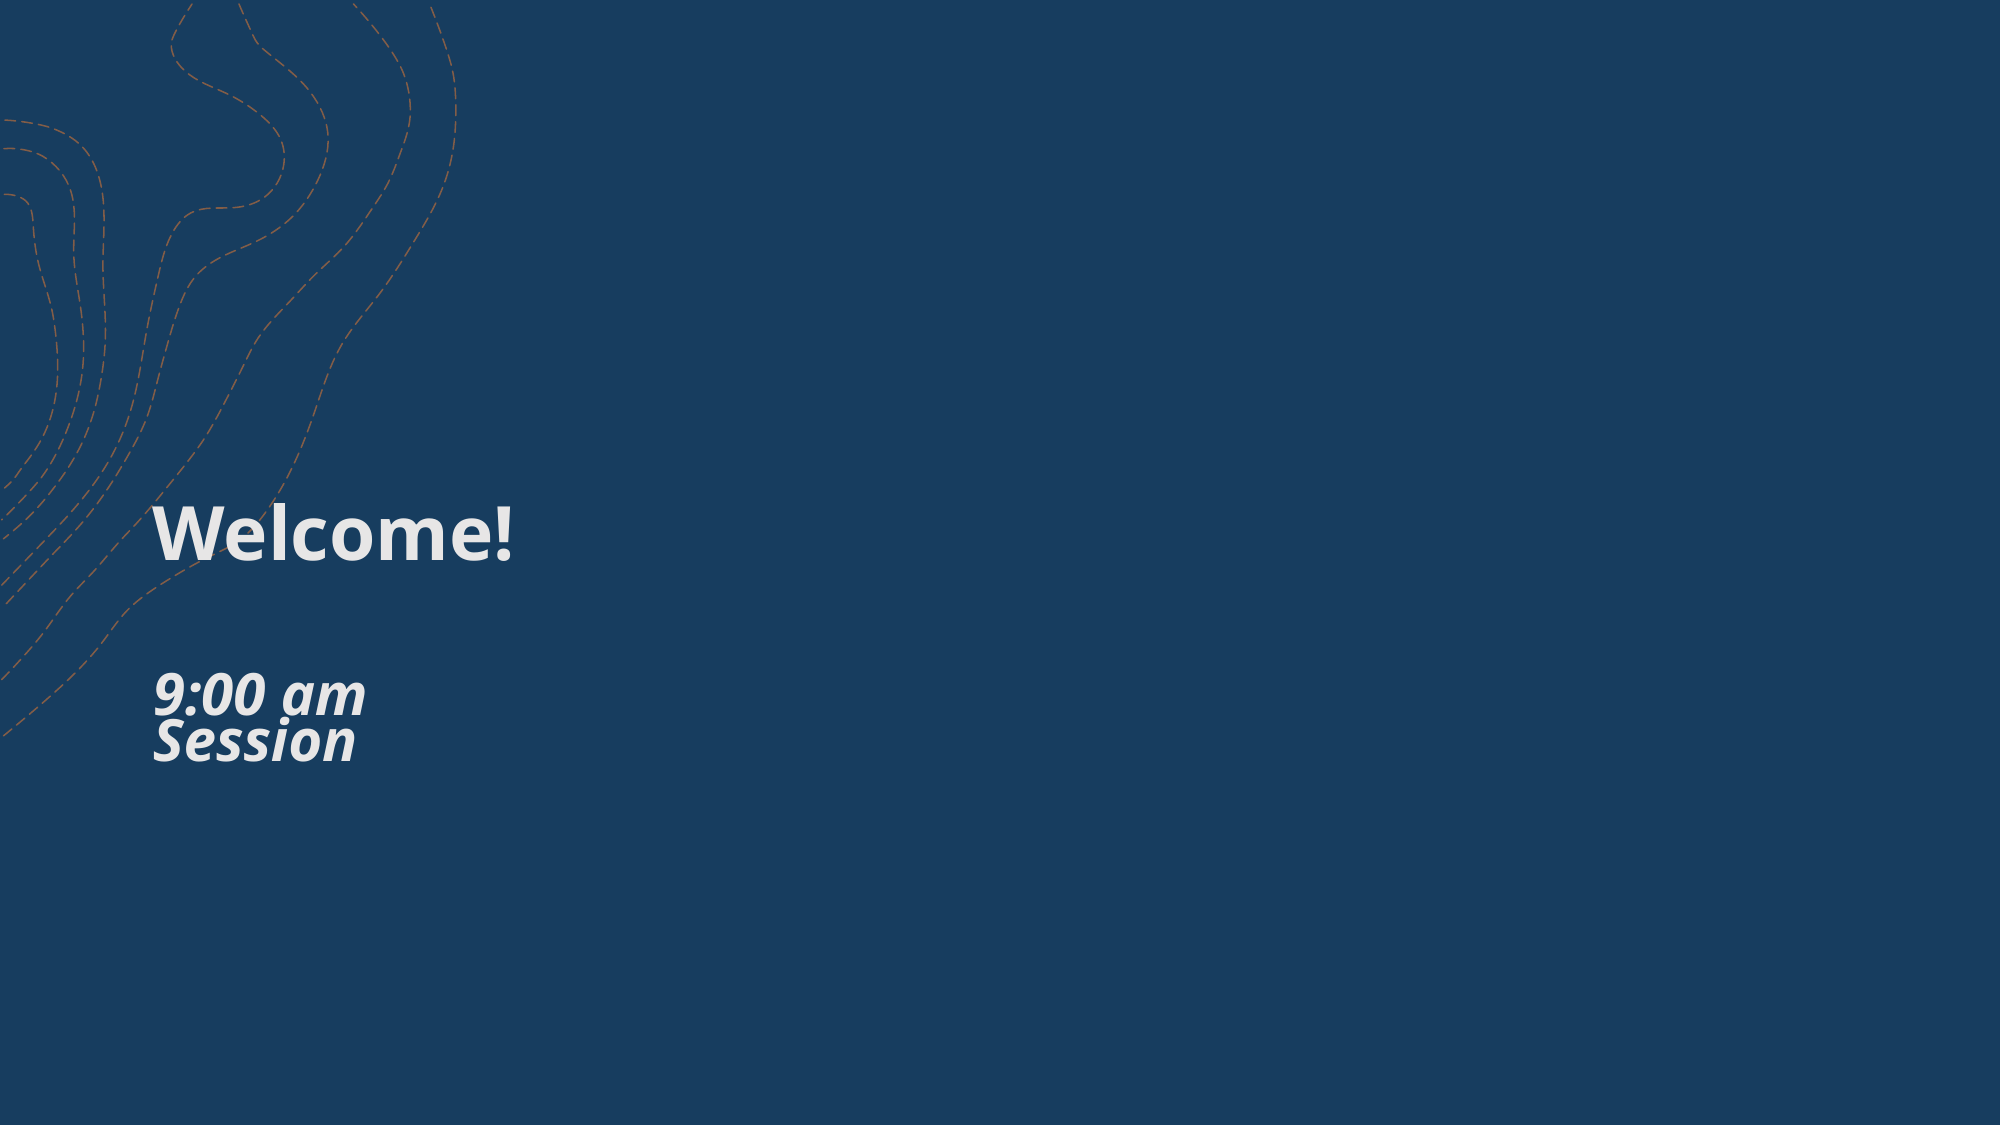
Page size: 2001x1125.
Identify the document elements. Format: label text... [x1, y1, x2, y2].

list 9:00 am Session [138, 673, 557, 1013]
title Welcome! [138, 427, 959, 645]
